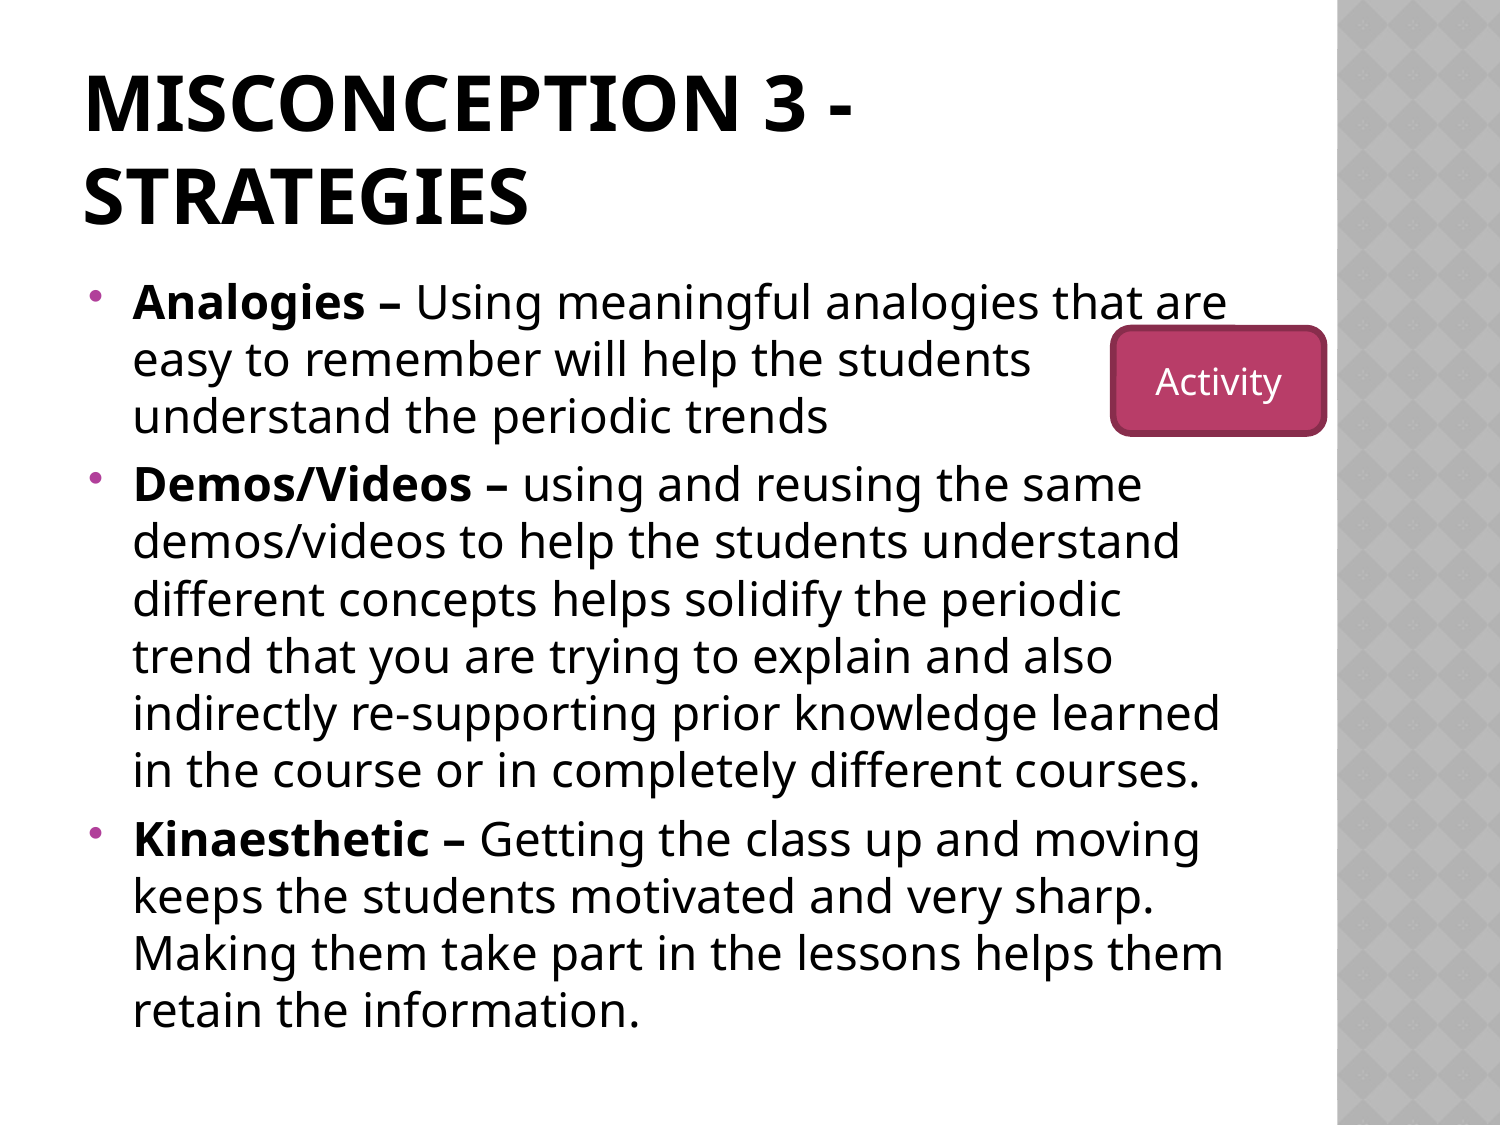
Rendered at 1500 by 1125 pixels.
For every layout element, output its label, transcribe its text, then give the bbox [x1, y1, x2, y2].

text_box Activity [1109, 324, 1328, 437]
list Analogies – Using meaningful analogies that are easy to remember will help the students understand the periodic trends Demos/Videos – using and reusing the same demos/videos to help the students understand different concepts helps solidify the periodic trend that you are trying to explain and also indirectly re-supporting prior knowledge learned in the course or in completely different courses. Kinaesthetic – Getting the class up and moving keeps the students motivated and very sharp. Making them take part in the lessons helps them retain the information. [75, 264, 1263, 1059]
title Misconception 3 - Strategies [75, 52, 1263, 240]
